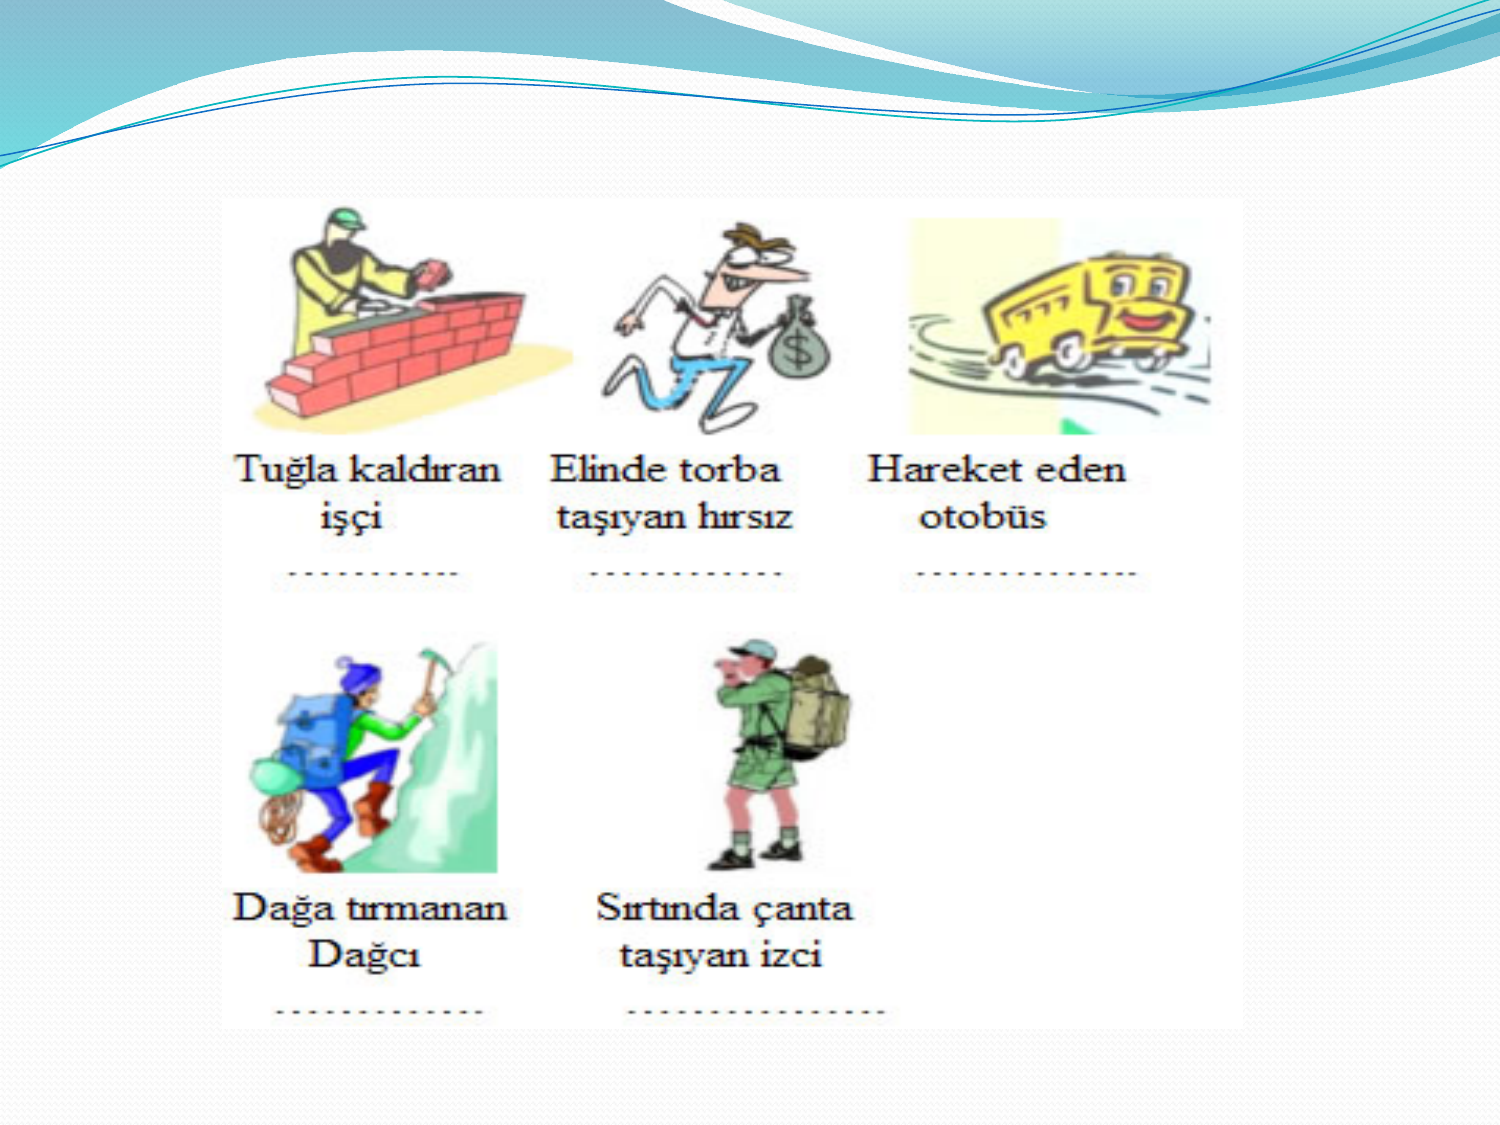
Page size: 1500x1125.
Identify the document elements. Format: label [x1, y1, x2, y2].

list [222, 198, 1243, 1029]
